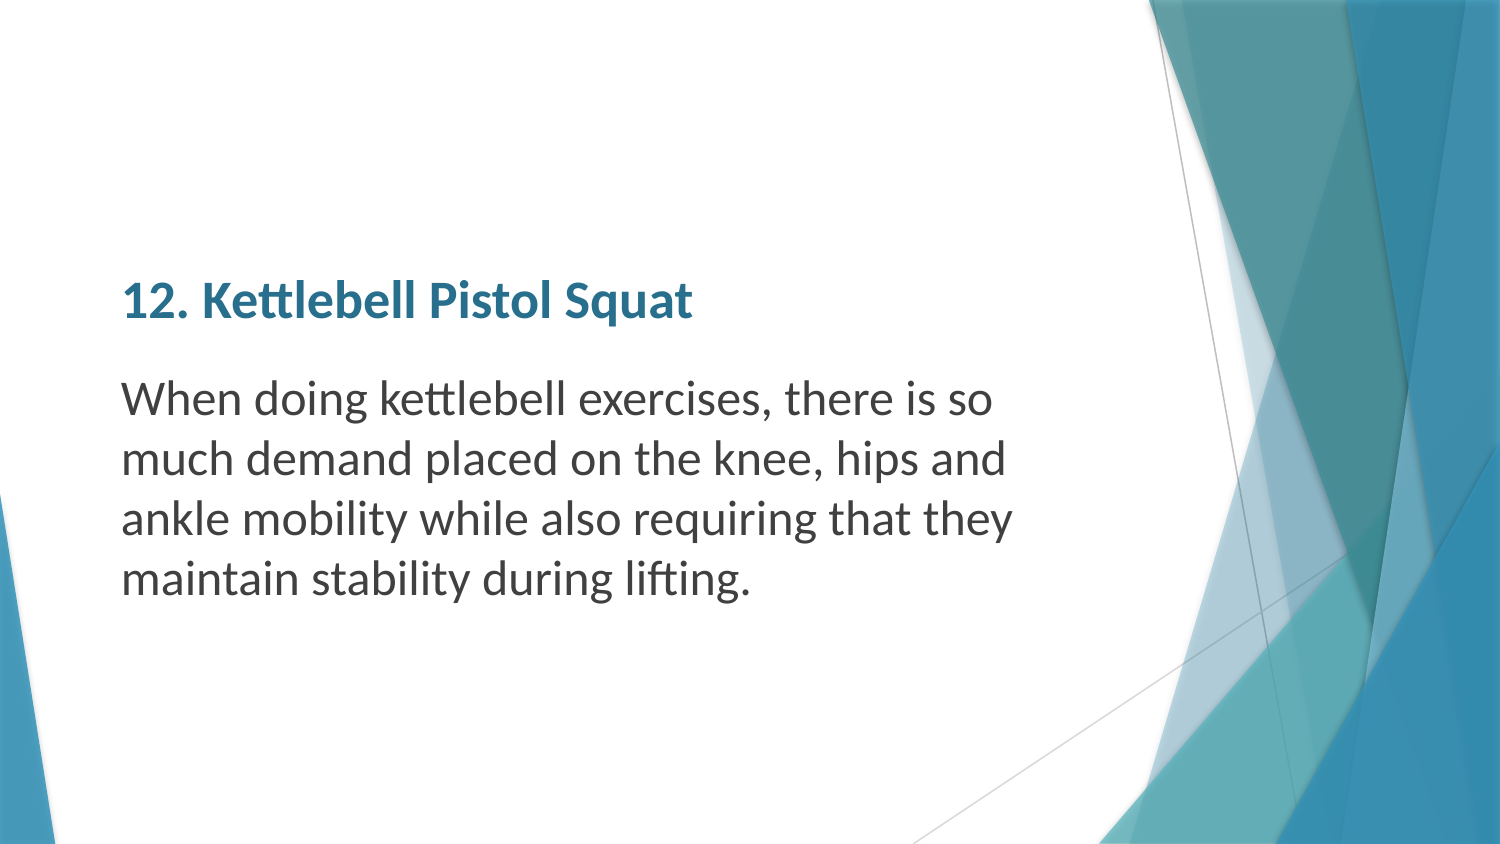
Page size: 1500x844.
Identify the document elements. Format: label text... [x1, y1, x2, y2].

list When doing kettlebell exercises, there is so much demand placed on the knee, hips and ankle mobility while also requiring that they maintain stability during lifting. [105, 357, 1069, 632]
title 12. Kettlebell Pistol Squat [105, 256, 1164, 344]
